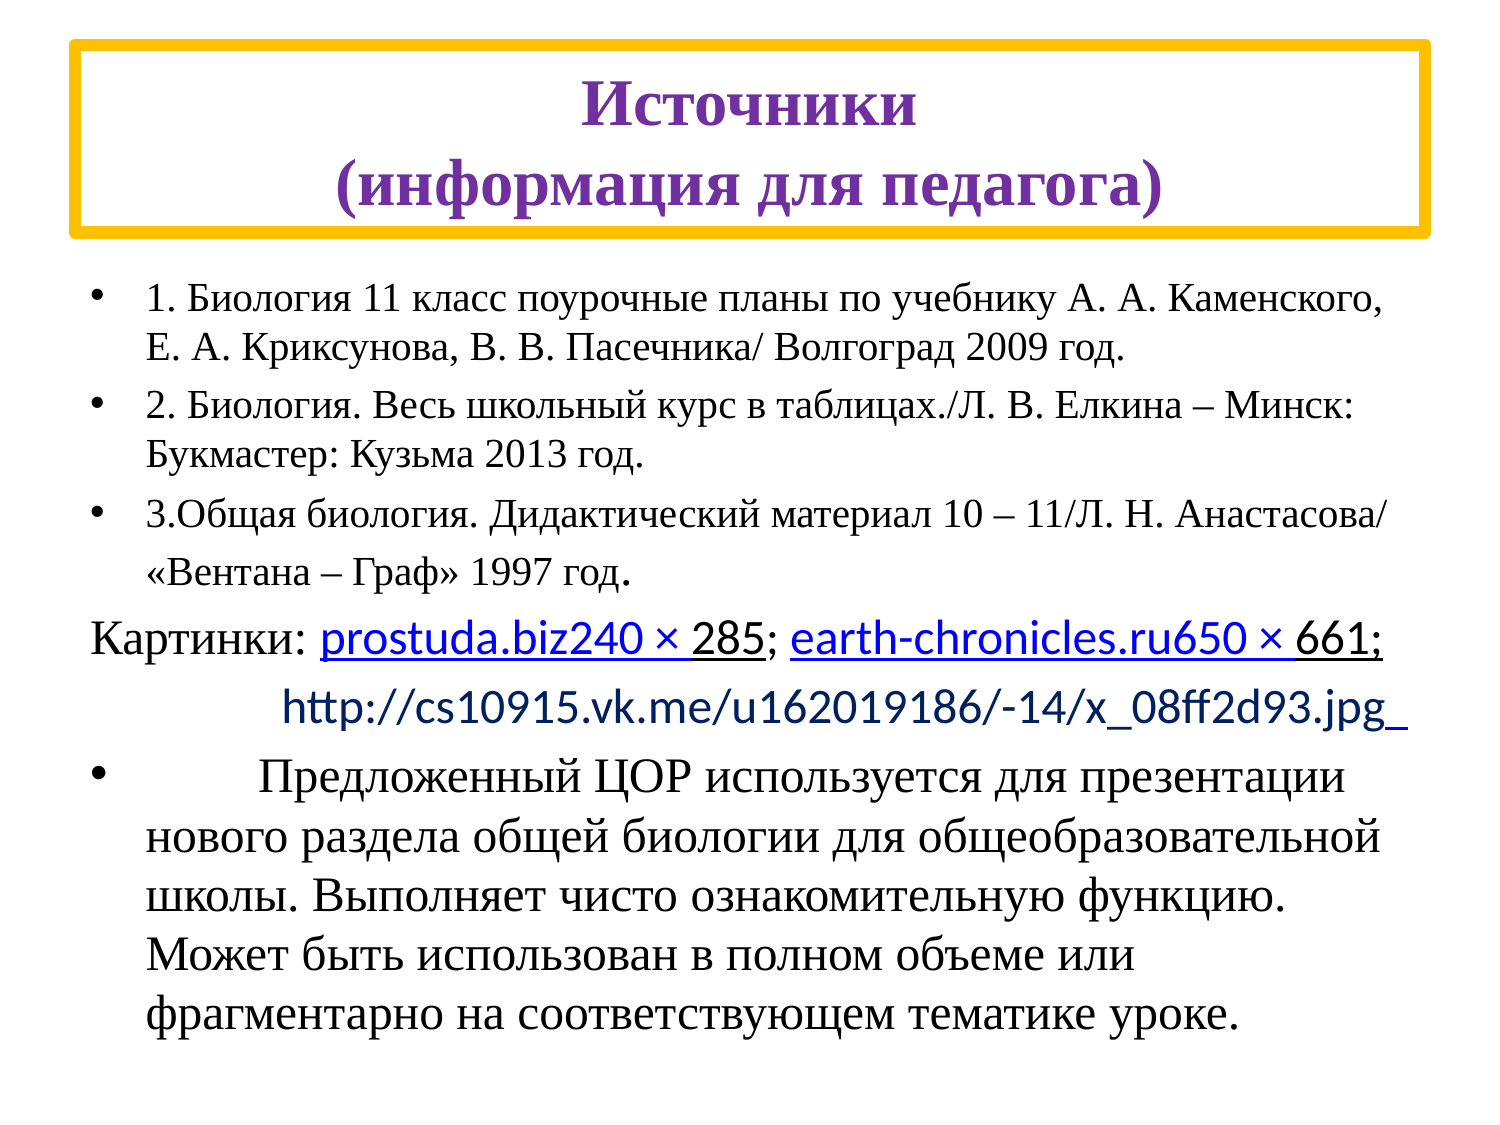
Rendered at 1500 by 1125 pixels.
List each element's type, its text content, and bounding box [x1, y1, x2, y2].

title Источники (информация для педагога) [75, 45, 1425, 233]
list 1. Биология 11 класс поурочные планы по учебнику А. А. Каменского, Е. А. Криксунова, В. В. Пасечника/ Волгоград 2009 год. 2. Биология. Весь школьный курс в таблицах./Л. В. Елкина – Минск: Букмастер: Кузьма 2013 год. 3.Общая биология. Дидактический материал 10 – 11/Л. Н. Анастасова/ «Вентана – Граф» 1997 год. Картинки: prostuda.biz240 × 285; earth-chronicles.ru650 × 661; http://cs10915.vk.me/u162019186/-14/x_08ff2d93.jpg Предложенный ЦОР используется для презентации нового раздела общей биологии для общеобразовательной школы. Выполняет чисто ознакомительную функцию. Может быть использован в полном объеме или фрагментарно на соответствующем тематике уроке. [75, 262, 1425, 1059]
